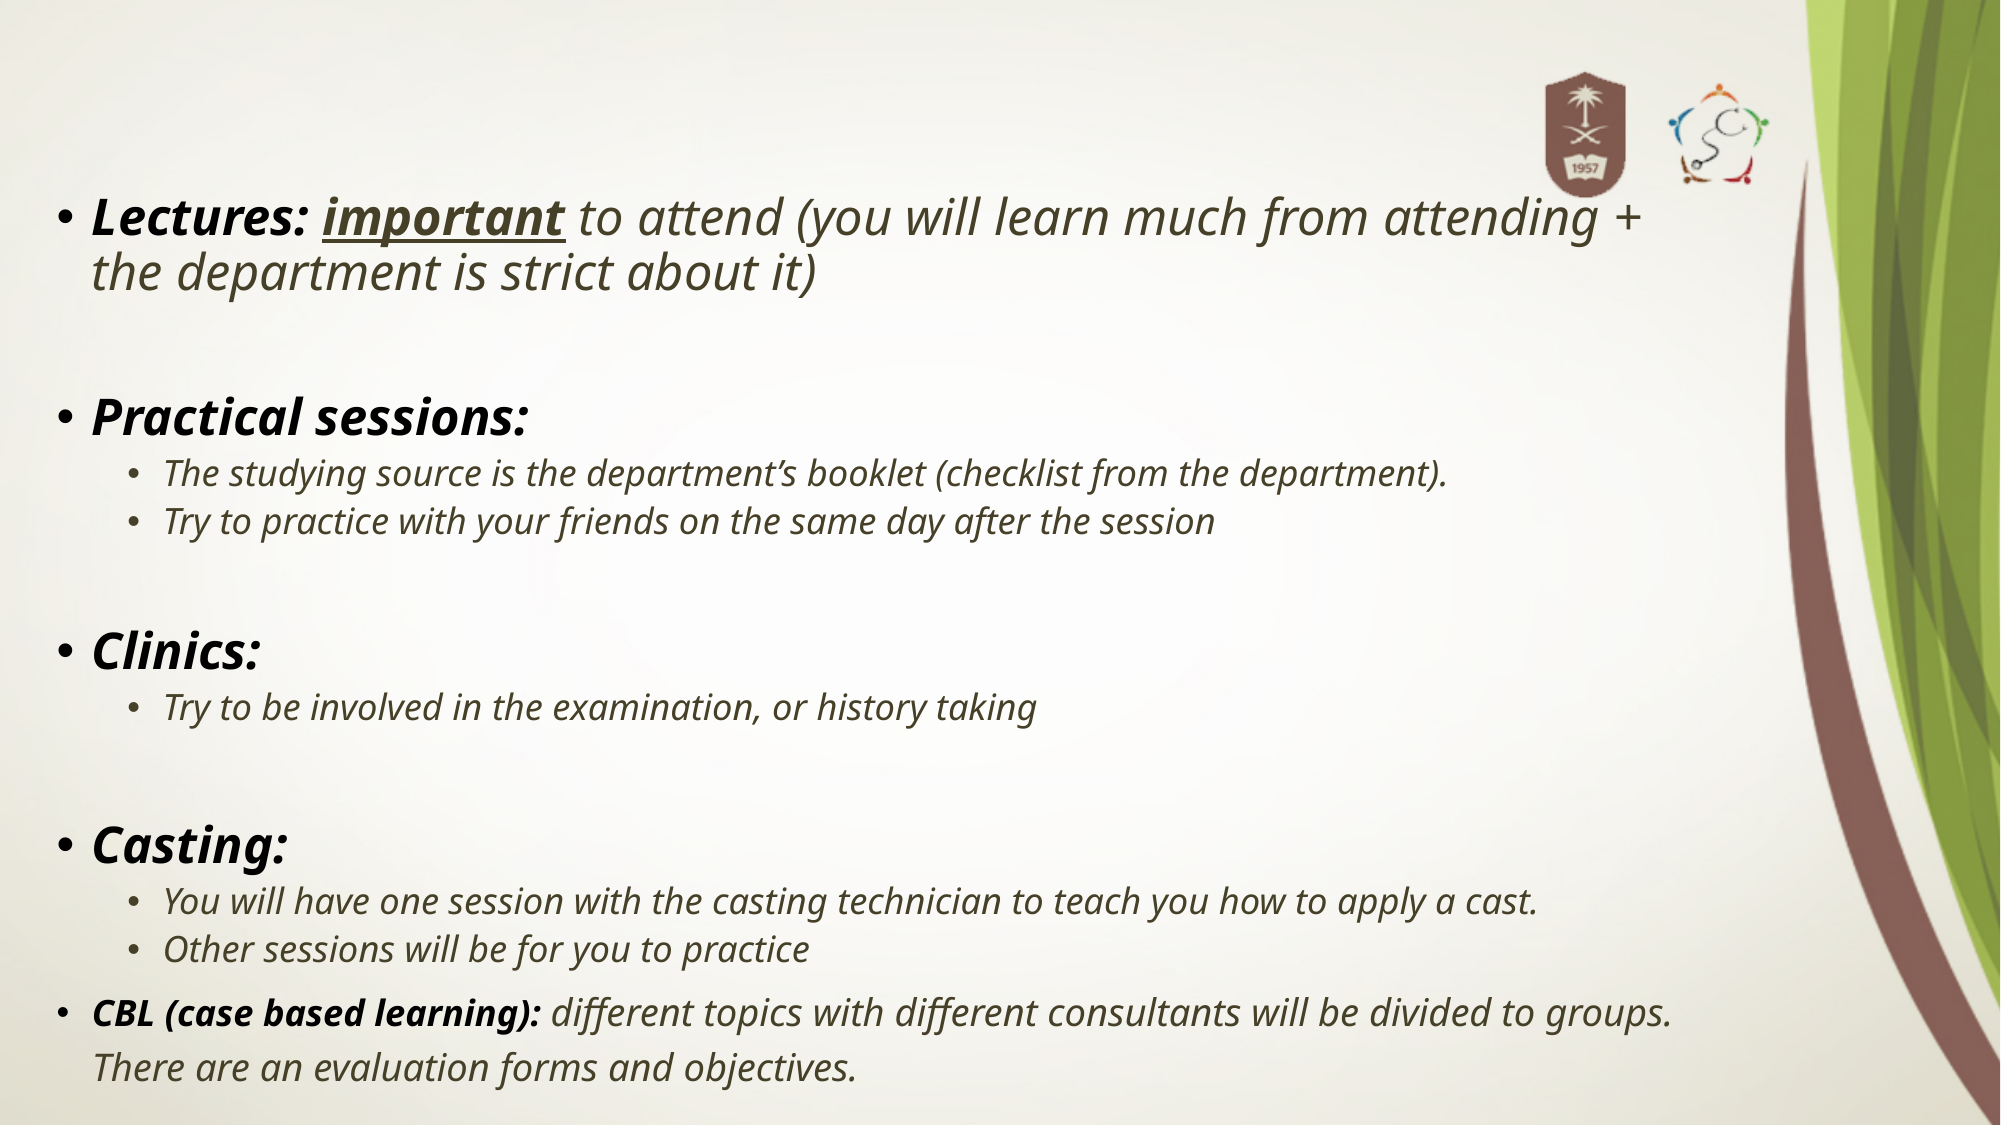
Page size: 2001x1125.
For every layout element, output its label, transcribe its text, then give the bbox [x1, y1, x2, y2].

list Lectures: important to attend (you will learn much from attending + the department is strict about it) Practical sessions: The studying source is the department’s booklet (checklist from the department). Try to practice with your friends on the same day after the session Clinics: Try to be involved in the examination, or history taking Casting: You will have one session with the casting technician to teach you how to apply a cast. Other sessions will be for you to practice CBL (case based learning): different topics with different consultants will be divided to groups. There are an evaluation forms and objectives. [41, 184, 1712, 1106]
picture [0, 0, 2001, 1125]
